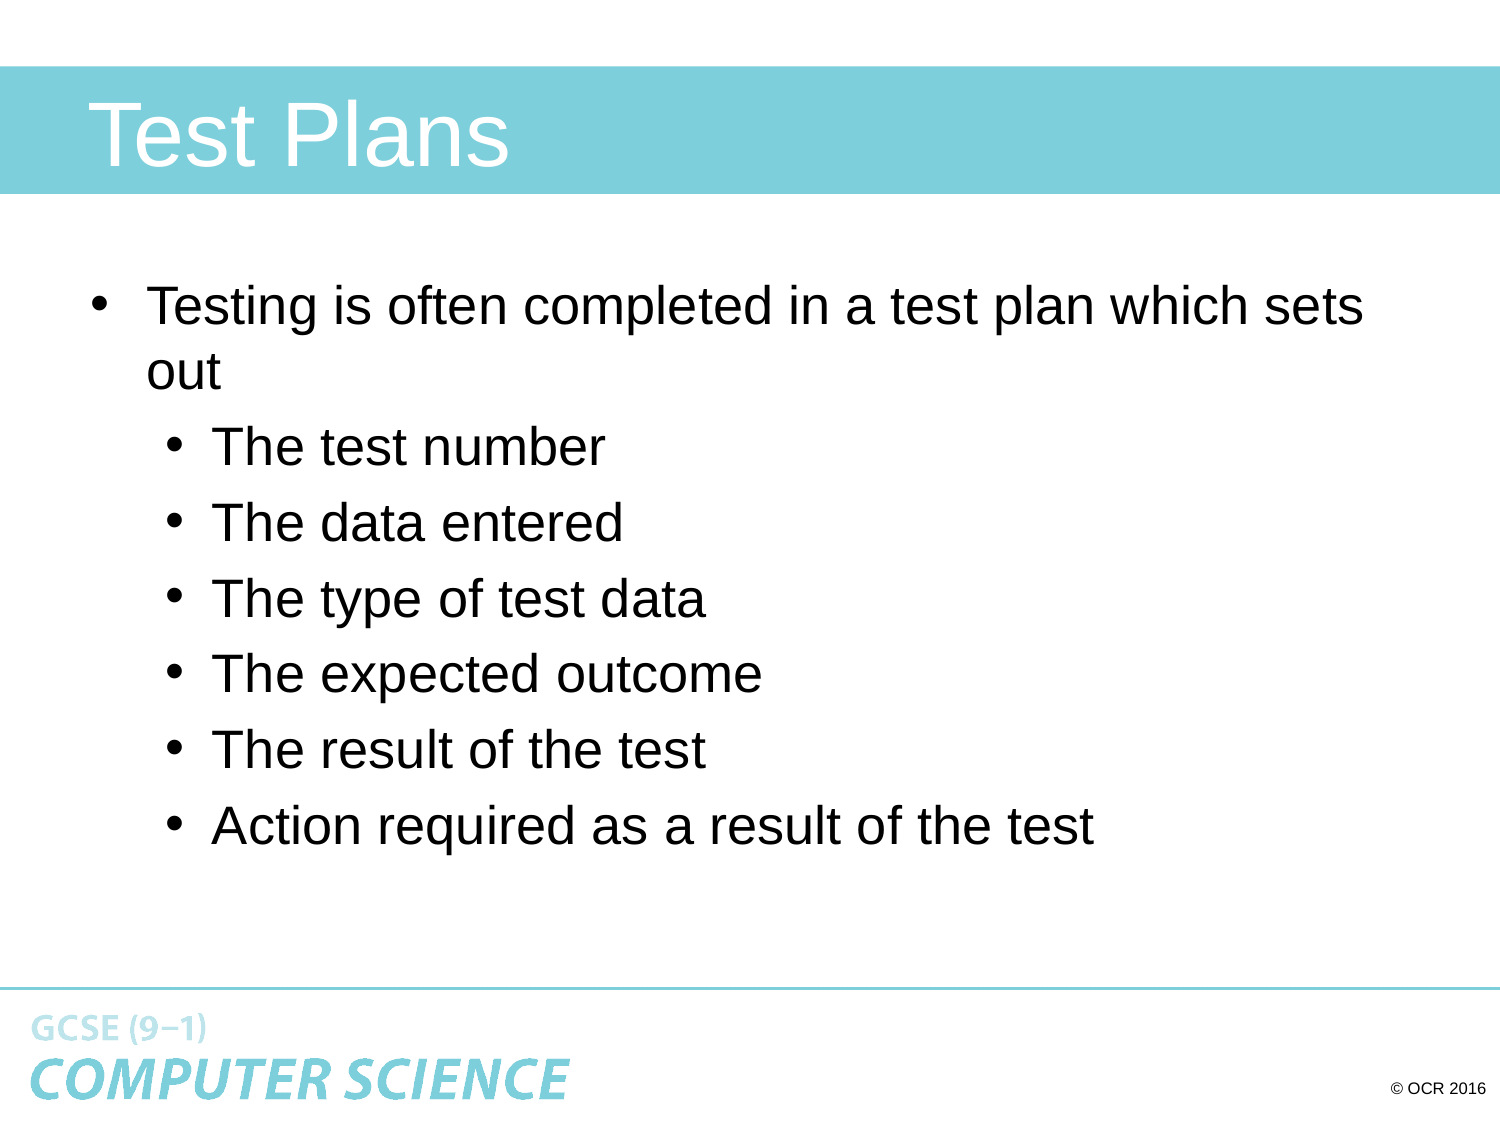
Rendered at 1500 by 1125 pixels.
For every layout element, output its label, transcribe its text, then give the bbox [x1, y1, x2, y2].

picture [0, 987, 1500, 1124]
list Testing is often completed in a test plan which sets out The test number The data entered The type of test data The expected outcome The result of the test Action required as a result of the test [75, 262, 1425, 965]
title Test Plans [0, 66, 1500, 194]
